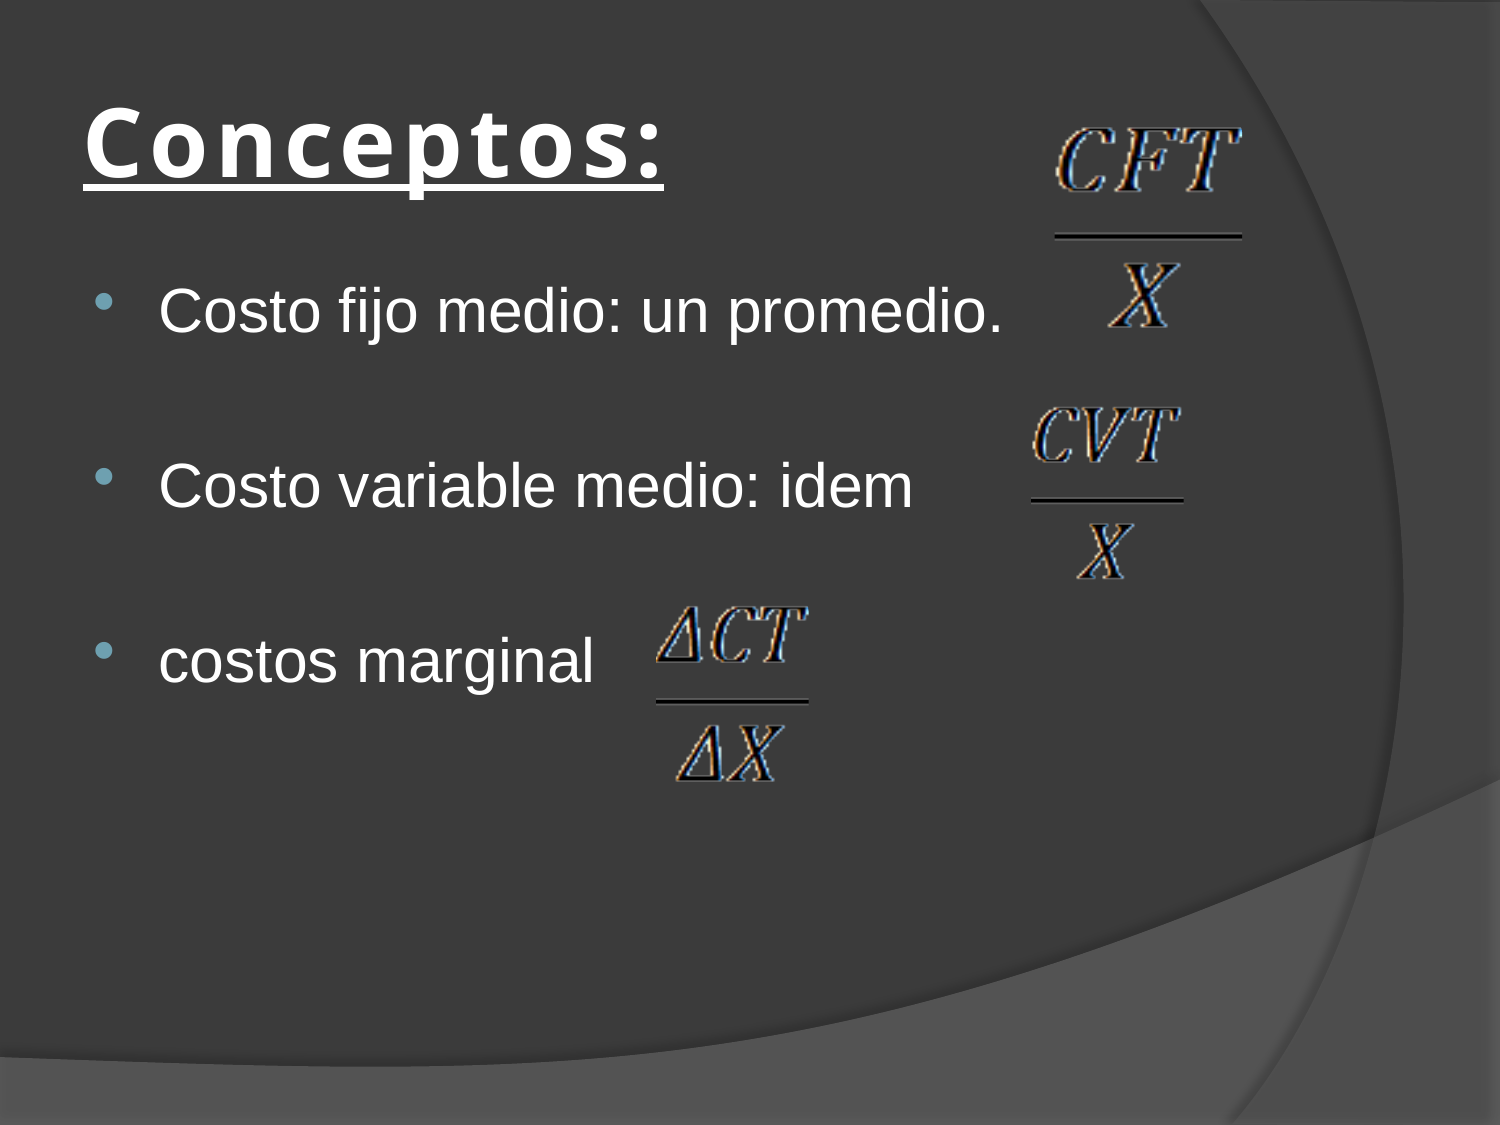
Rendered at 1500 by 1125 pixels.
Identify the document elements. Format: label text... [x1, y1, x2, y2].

picture [1030, 398, 1184, 600]
list Costo fijo medio: un promedio. Costo variable medio: idem costos marginal [75, 262, 1300, 1005]
picture [655, 597, 809, 803]
title Conceptos: [75, 45, 1300, 233]
picture [1054, 116, 1243, 352]
